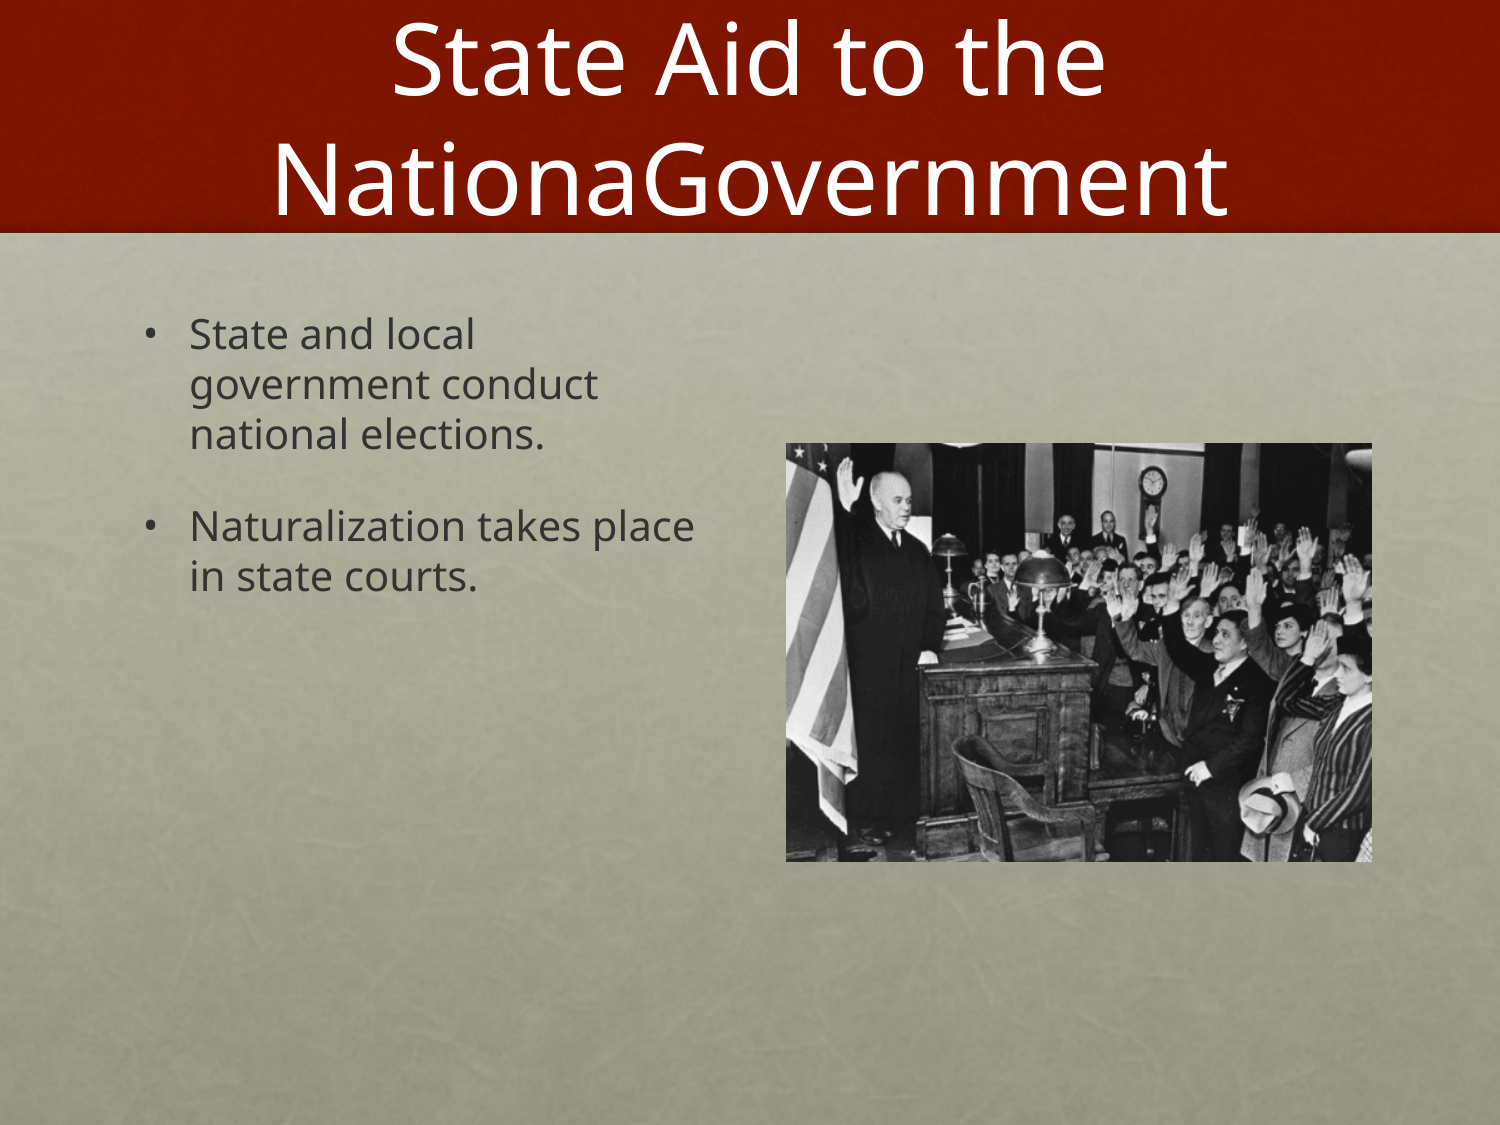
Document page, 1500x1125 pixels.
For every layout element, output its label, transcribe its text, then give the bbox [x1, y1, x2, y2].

picture [0, 214, 1500, 1125]
list State and local government conduct national elections. Naturalization takes place in state courts. [127, 299, 713, 1005]
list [786, 299, 1373, 1006]
title State Aid to the NationaGovernment [127, 10, 1372, 221]
